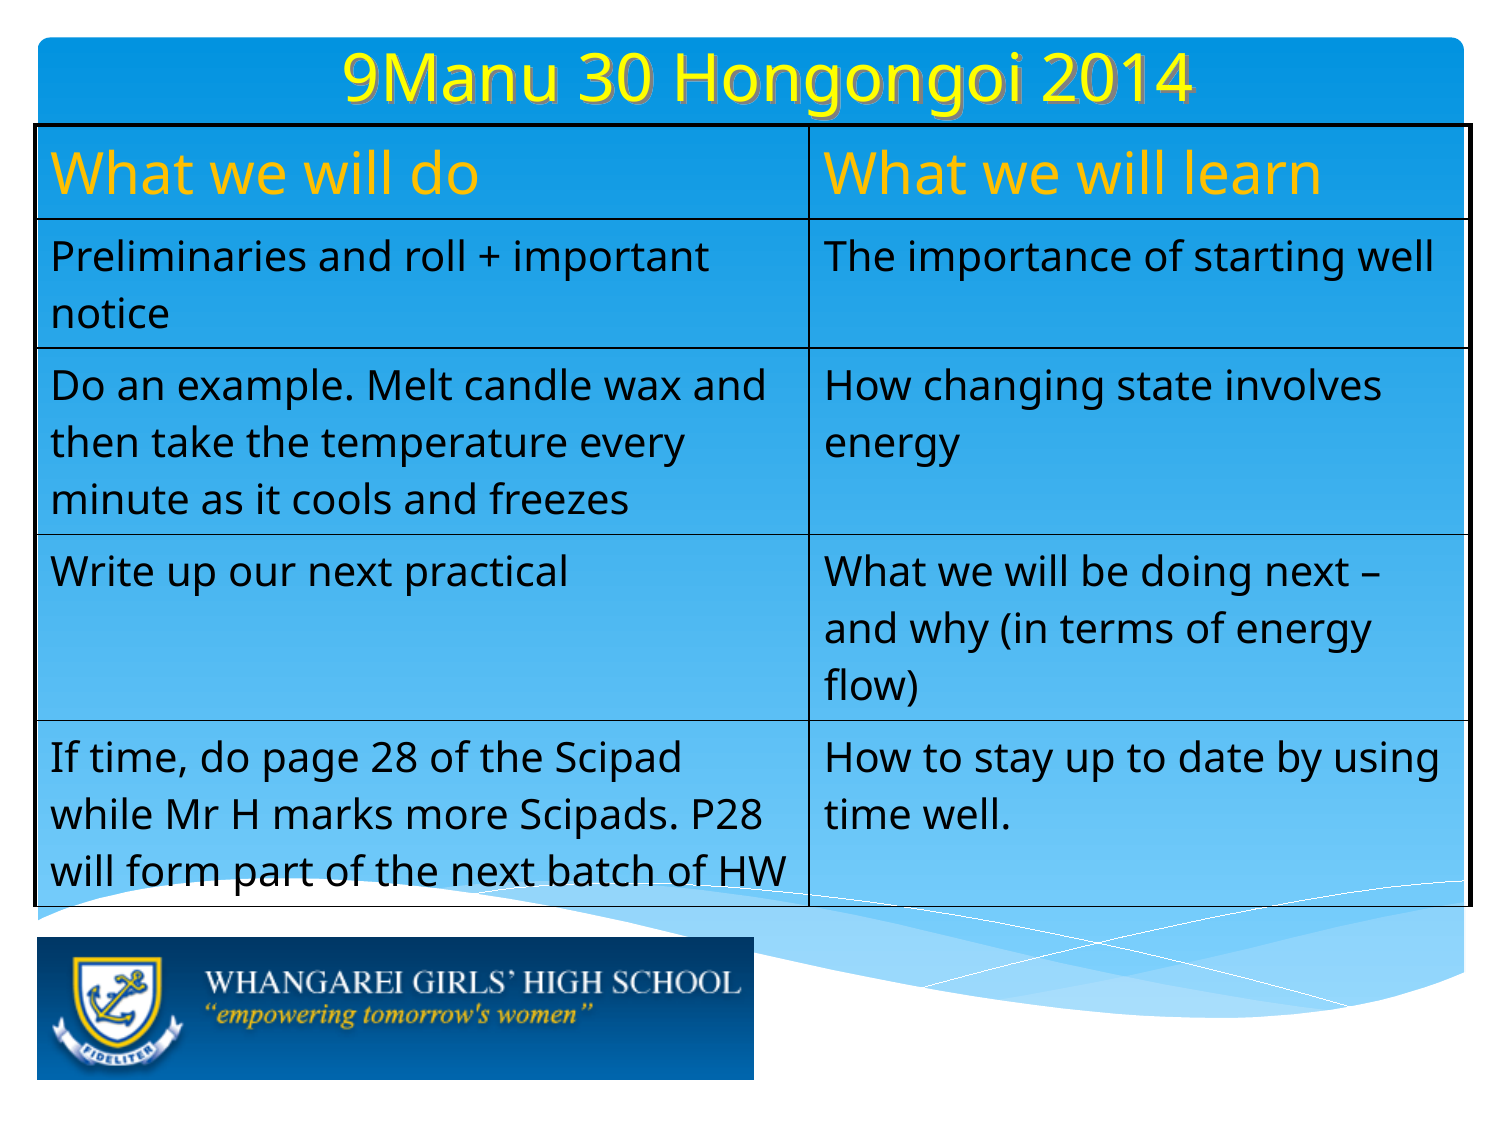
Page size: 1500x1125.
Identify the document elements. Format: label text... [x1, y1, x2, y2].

table_cell If time, do page 28 of the Scipad while Mr H marks more Scipads. P28 will form part of the next batch of HW [37, 721, 808, 906]
table_cell Write up our next practical [37, 535, 808, 720]
table_header What we will learn [810, 127, 1468, 218]
table_header What we will do [37, 127, 808, 218]
table_cell Do an example. Melt candle wax and then take the temperature every minute as it cools and freezes [37, 349, 808, 534]
table_cell How changing state involves energy [810, 349, 1468, 534]
table_cell Preliminaries and roll + important notice [37, 220, 808, 347]
table_cell How to stay up to date by using time well. [810, 721, 1468, 906]
text_box 9Manu 30 Hongongoi 2014 [162, 24, 1375, 123]
table_cell The importance of starting well [810, 220, 1468, 347]
picture [37, 937, 754, 1080]
table_cell What we will be doing next – and why (in terms of energy flow) [810, 535, 1468, 720]
